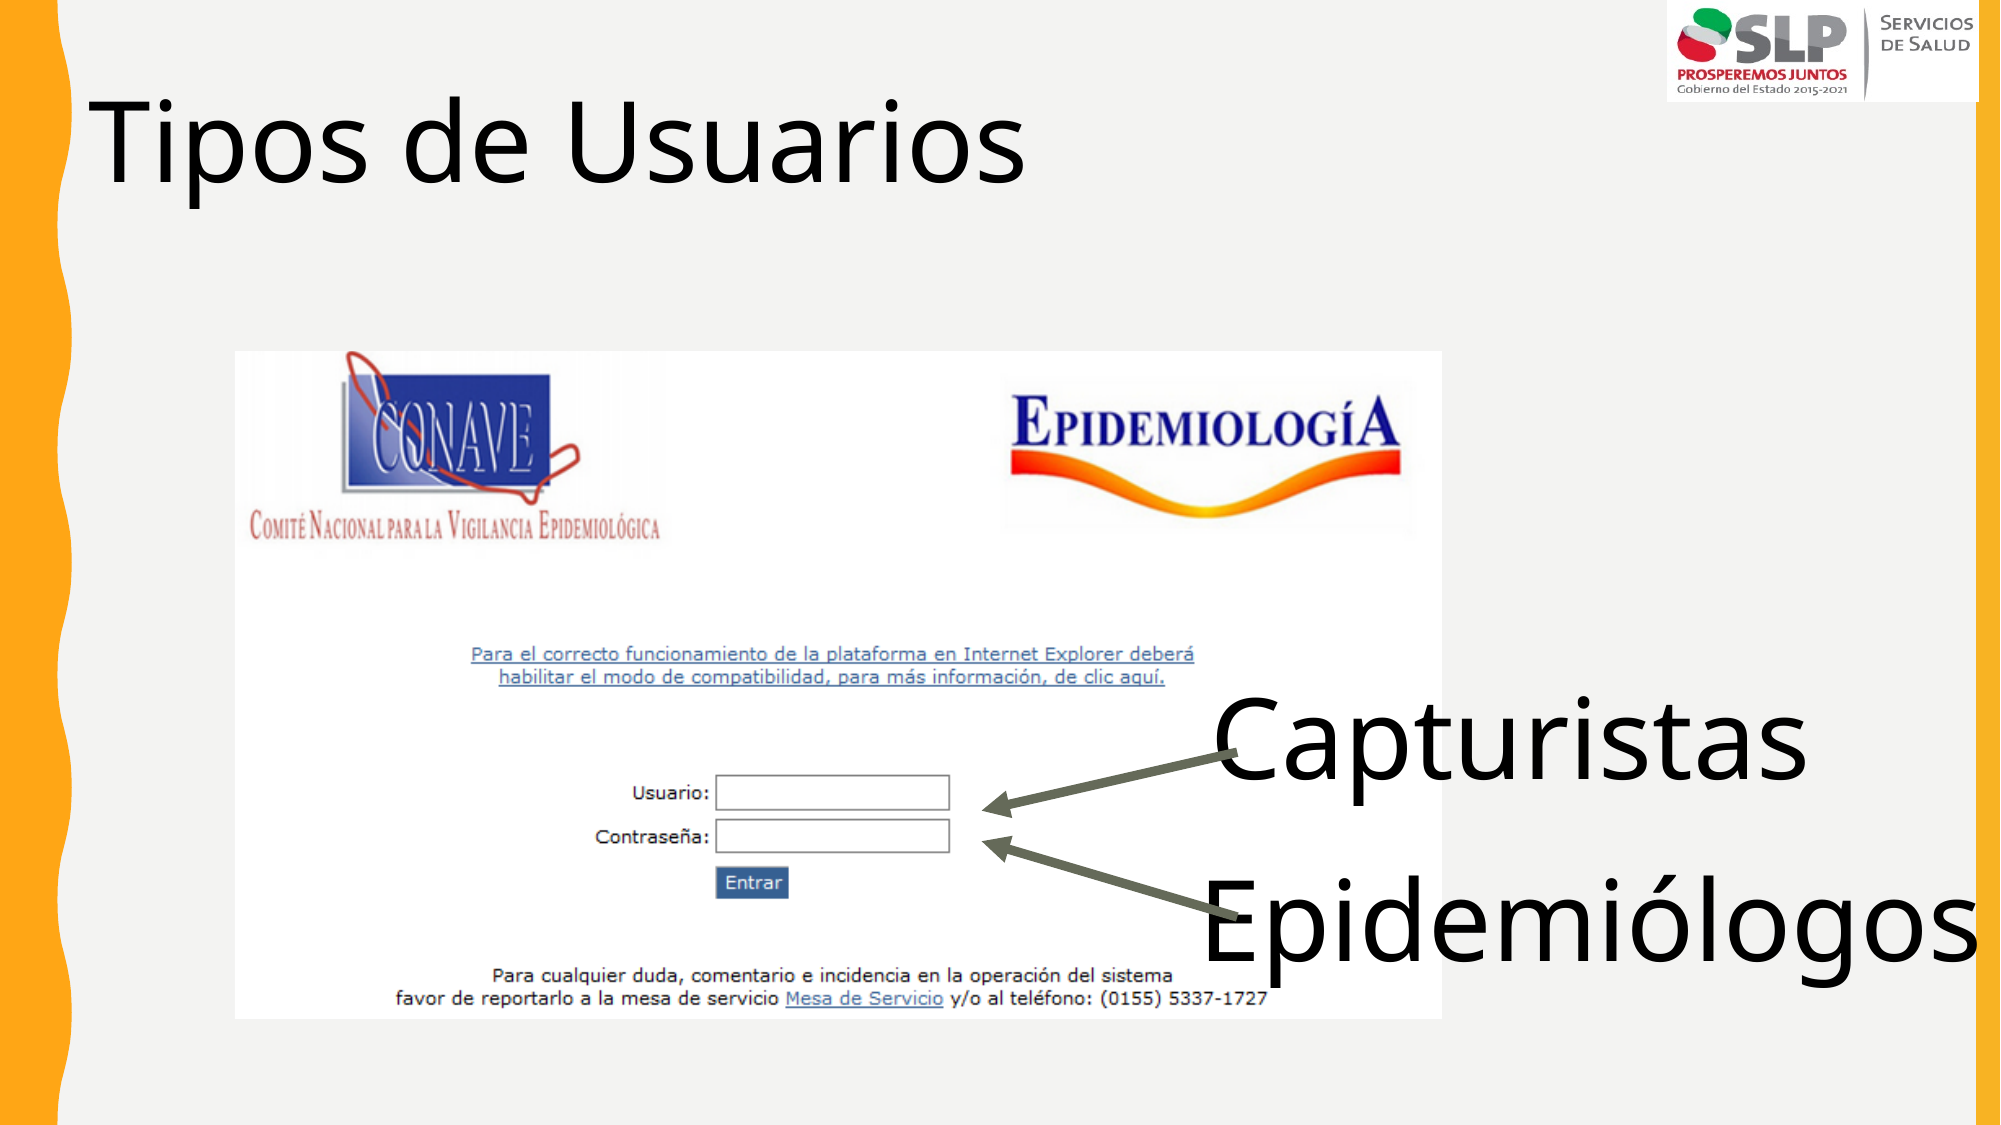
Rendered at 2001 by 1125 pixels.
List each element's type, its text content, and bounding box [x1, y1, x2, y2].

picture [1667, 0, 1979, 102]
text_box Tipos de Usuarios [73, 62, 1045, 213]
text_box Epidemiólogos [1442, 841, 1998, 992]
picture [234, 351, 1442, 1019]
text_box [981, 841, 1238, 917]
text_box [981, 752, 1238, 811]
text_box Capturistas [1442, 659, 1826, 810]
